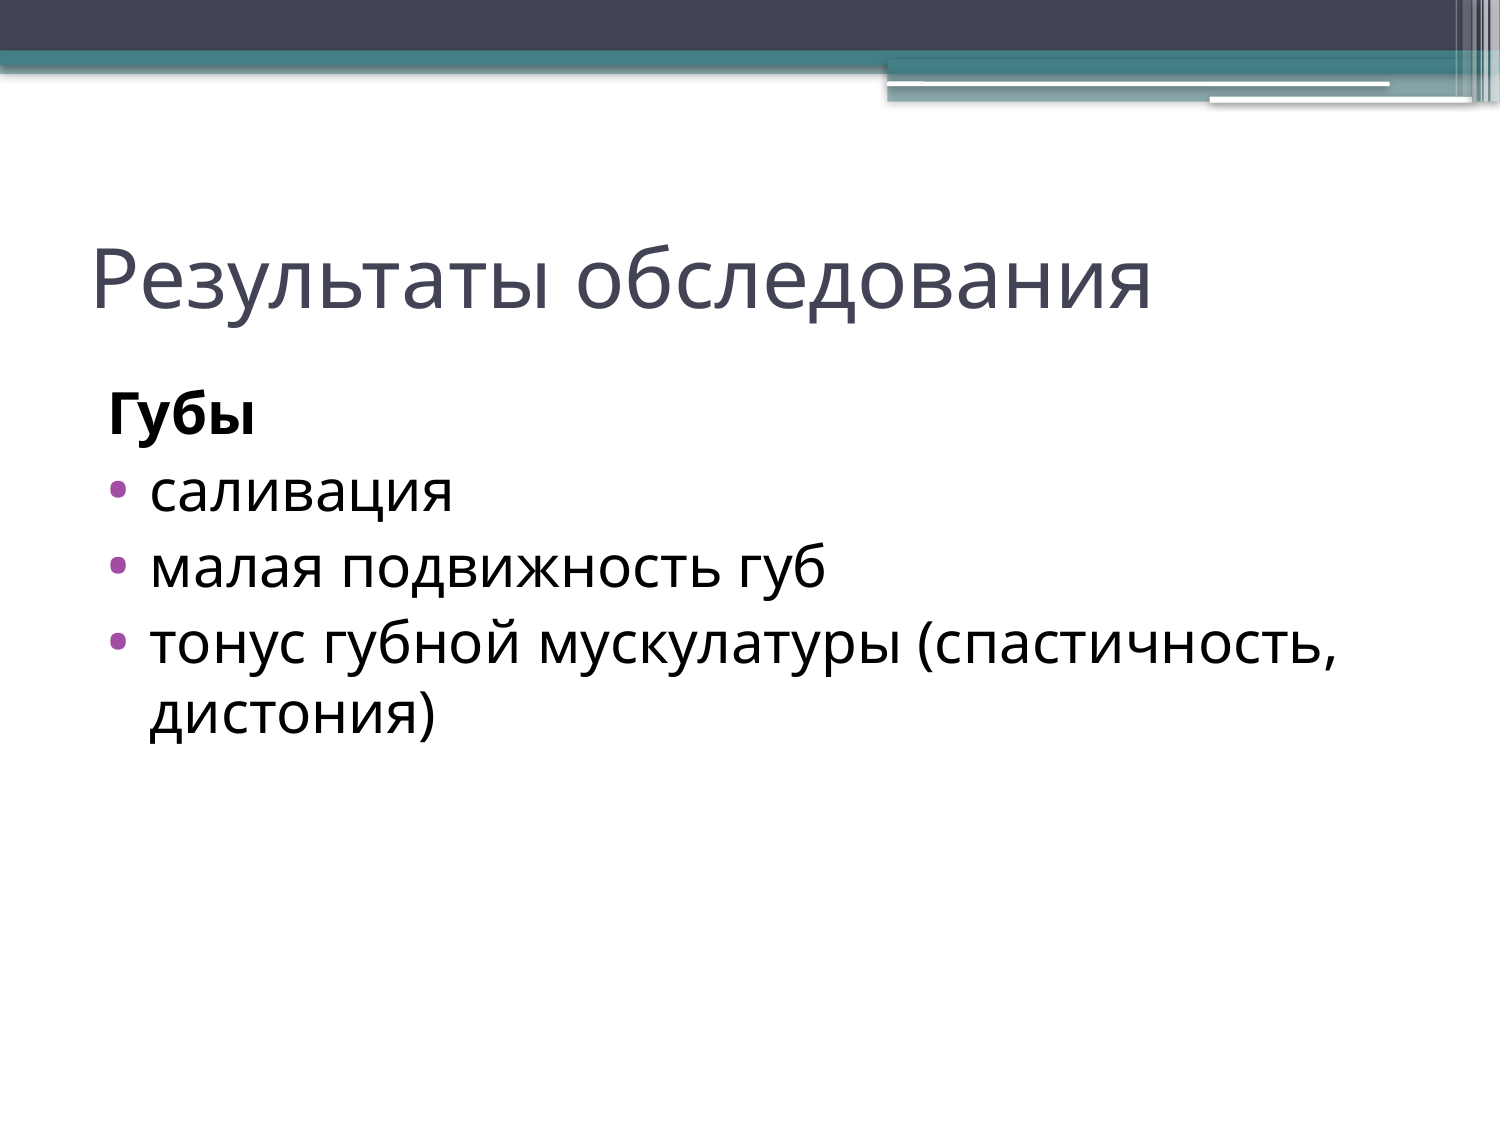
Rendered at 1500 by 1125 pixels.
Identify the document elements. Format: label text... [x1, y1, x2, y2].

title Результаты обследования [75, 187, 1425, 363]
list Губы саливация малая подвижность губ тонус губной мускулатуры (спастичность, дистония) [75, 368, 1425, 1079]
